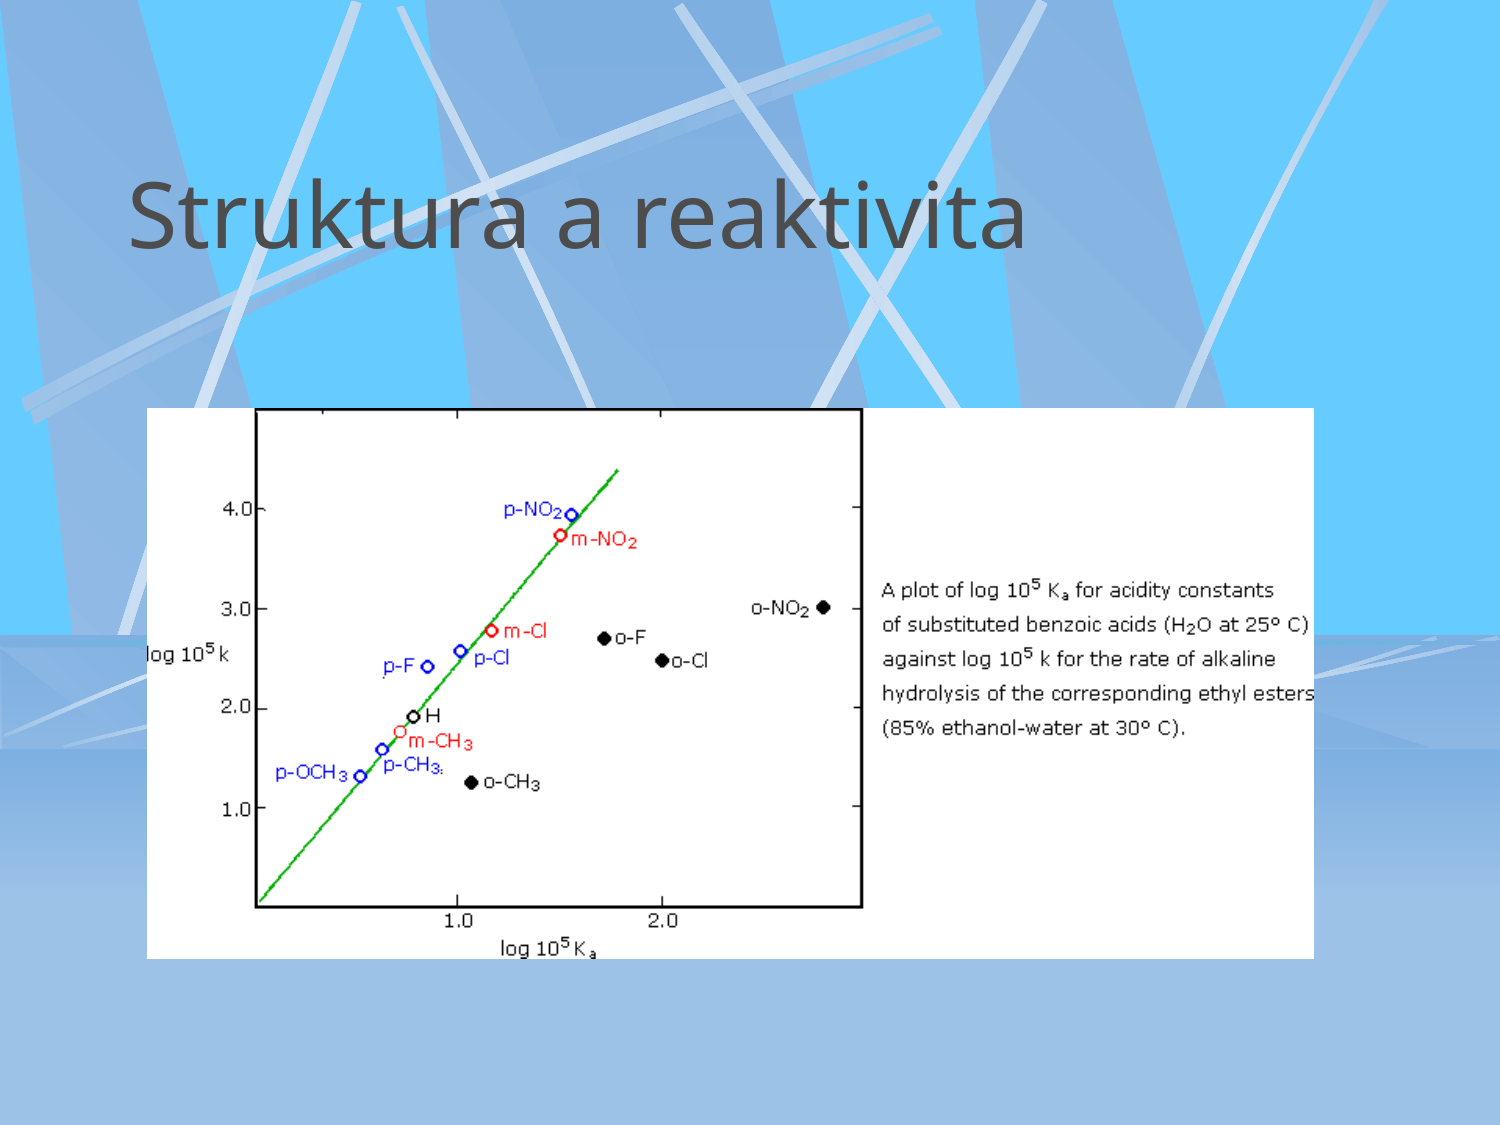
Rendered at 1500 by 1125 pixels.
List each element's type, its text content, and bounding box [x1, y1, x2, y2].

title Struktura a reaktivita [112, 50, 1388, 374]
subtitle [187, 262, 1238, 407]
picture [147, 408, 1315, 960]
